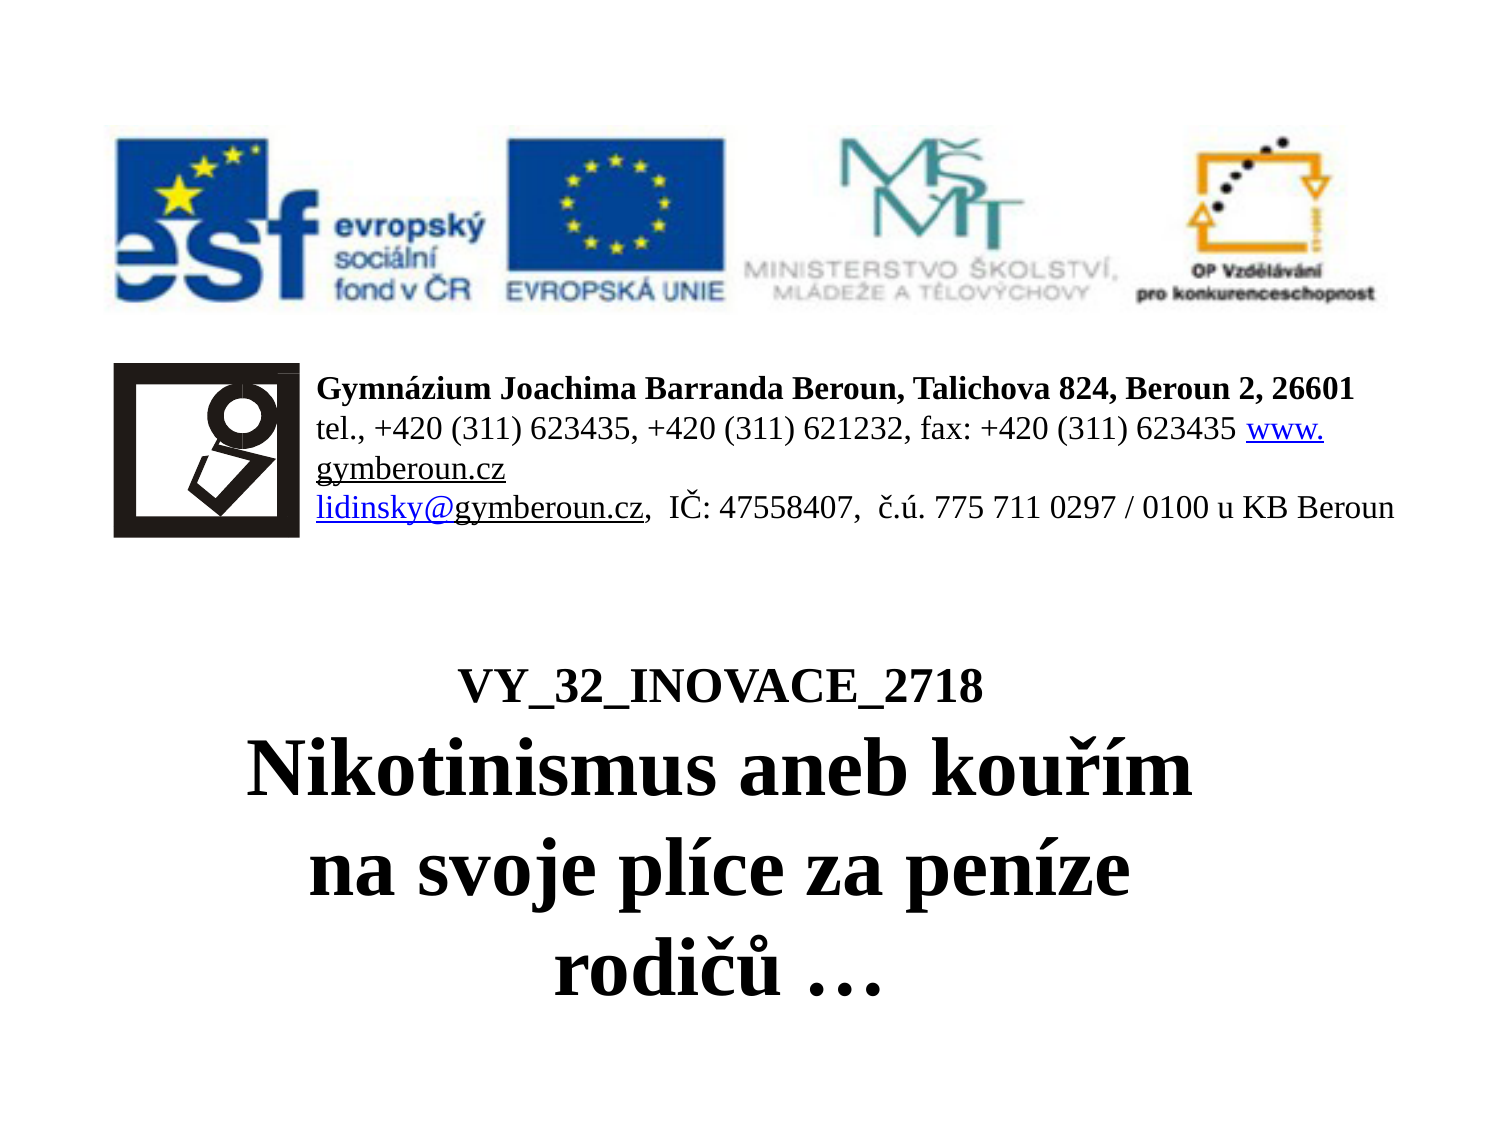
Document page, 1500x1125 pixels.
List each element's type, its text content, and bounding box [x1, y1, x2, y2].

subtitle [225, 637, 1275, 925]
title Gymnázium Joachima Barranda Beroun, Talichova 824, Beroun 2, 26601 tel., +420 (311) 623435, +420 (311) 621232, fax: +420 (311) 623435 www.gymberoun.cz lidinsky@gymberoun.cz, IČ: 47558407, č.ú. 775 711 0297 / 0100 u KB Beroun [306, 432, 1424, 539]
text_box VY_32_INOVACE_2718 Nikotinismus aneb kouřím na svoje plíce za peníze rodičů … [182, 645, 1258, 1020]
picture [100, 125, 1389, 315]
picture [111, 361, 302, 540]
